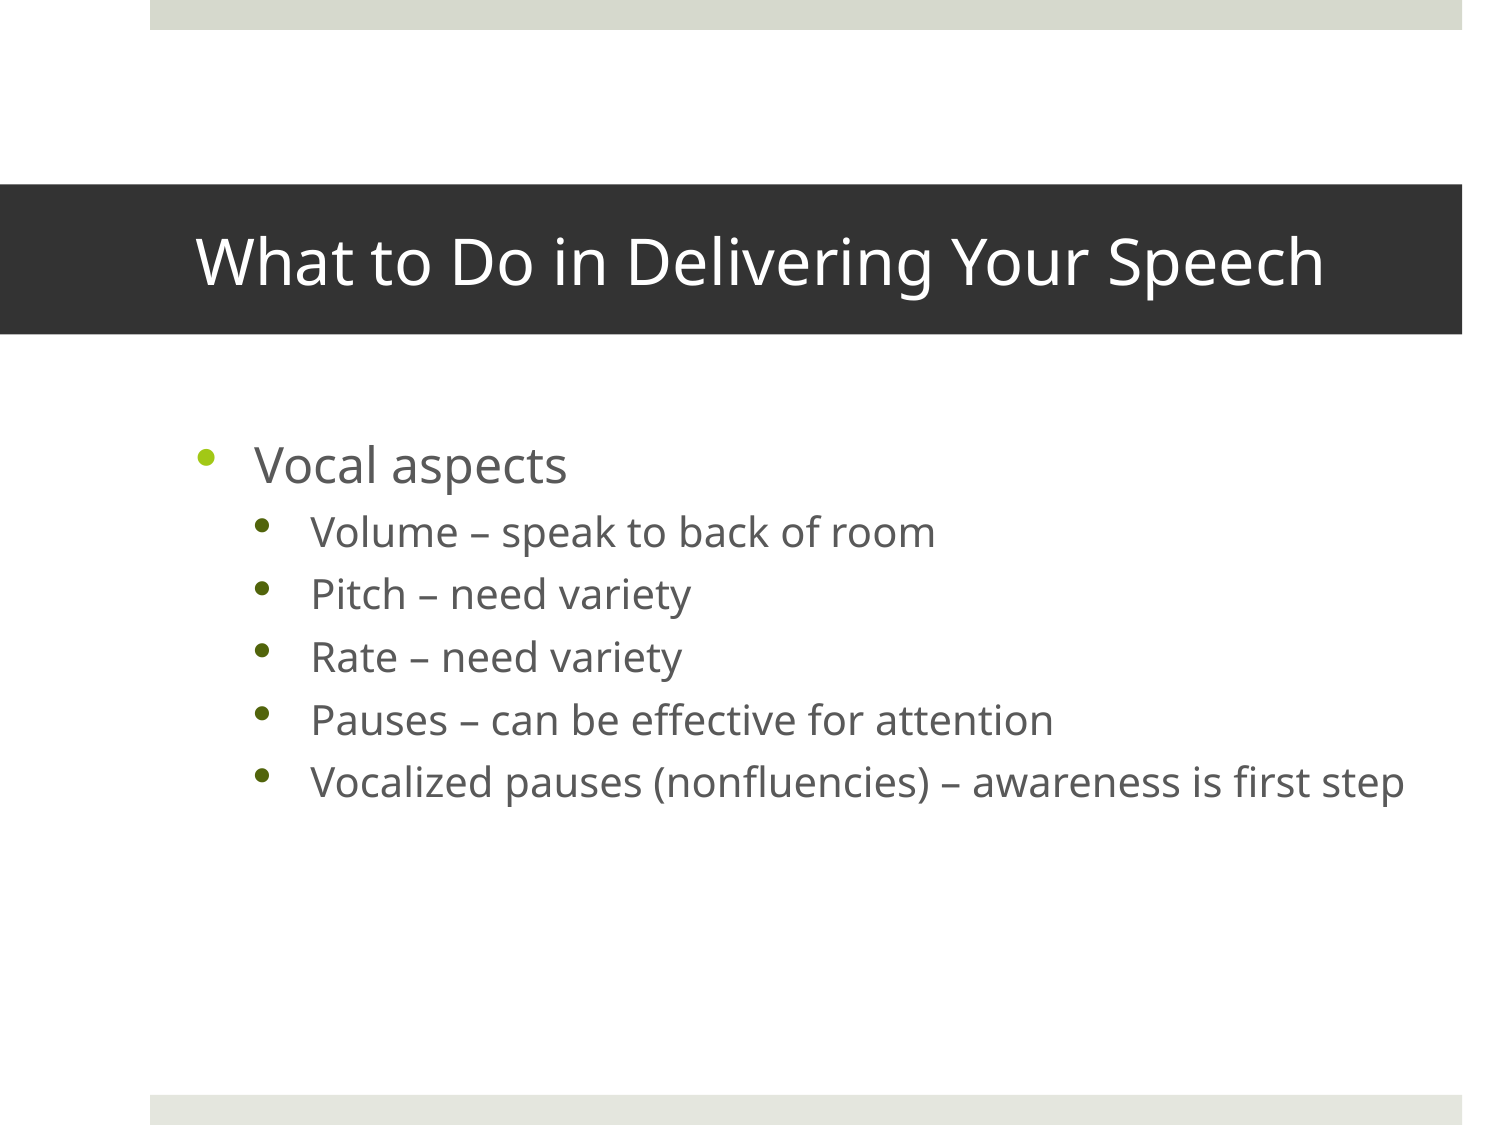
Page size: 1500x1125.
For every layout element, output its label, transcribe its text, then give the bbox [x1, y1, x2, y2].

title What to Do in Delivering Your Speech [0, 184, 1463, 335]
list Vocal aspects Volume – speak to back of room Pitch – need variety Rate – need variety Pauses – can be effective for attention Vocalized pauses (nonfluencies) – awareness is first step [182, 425, 1432, 1028]
